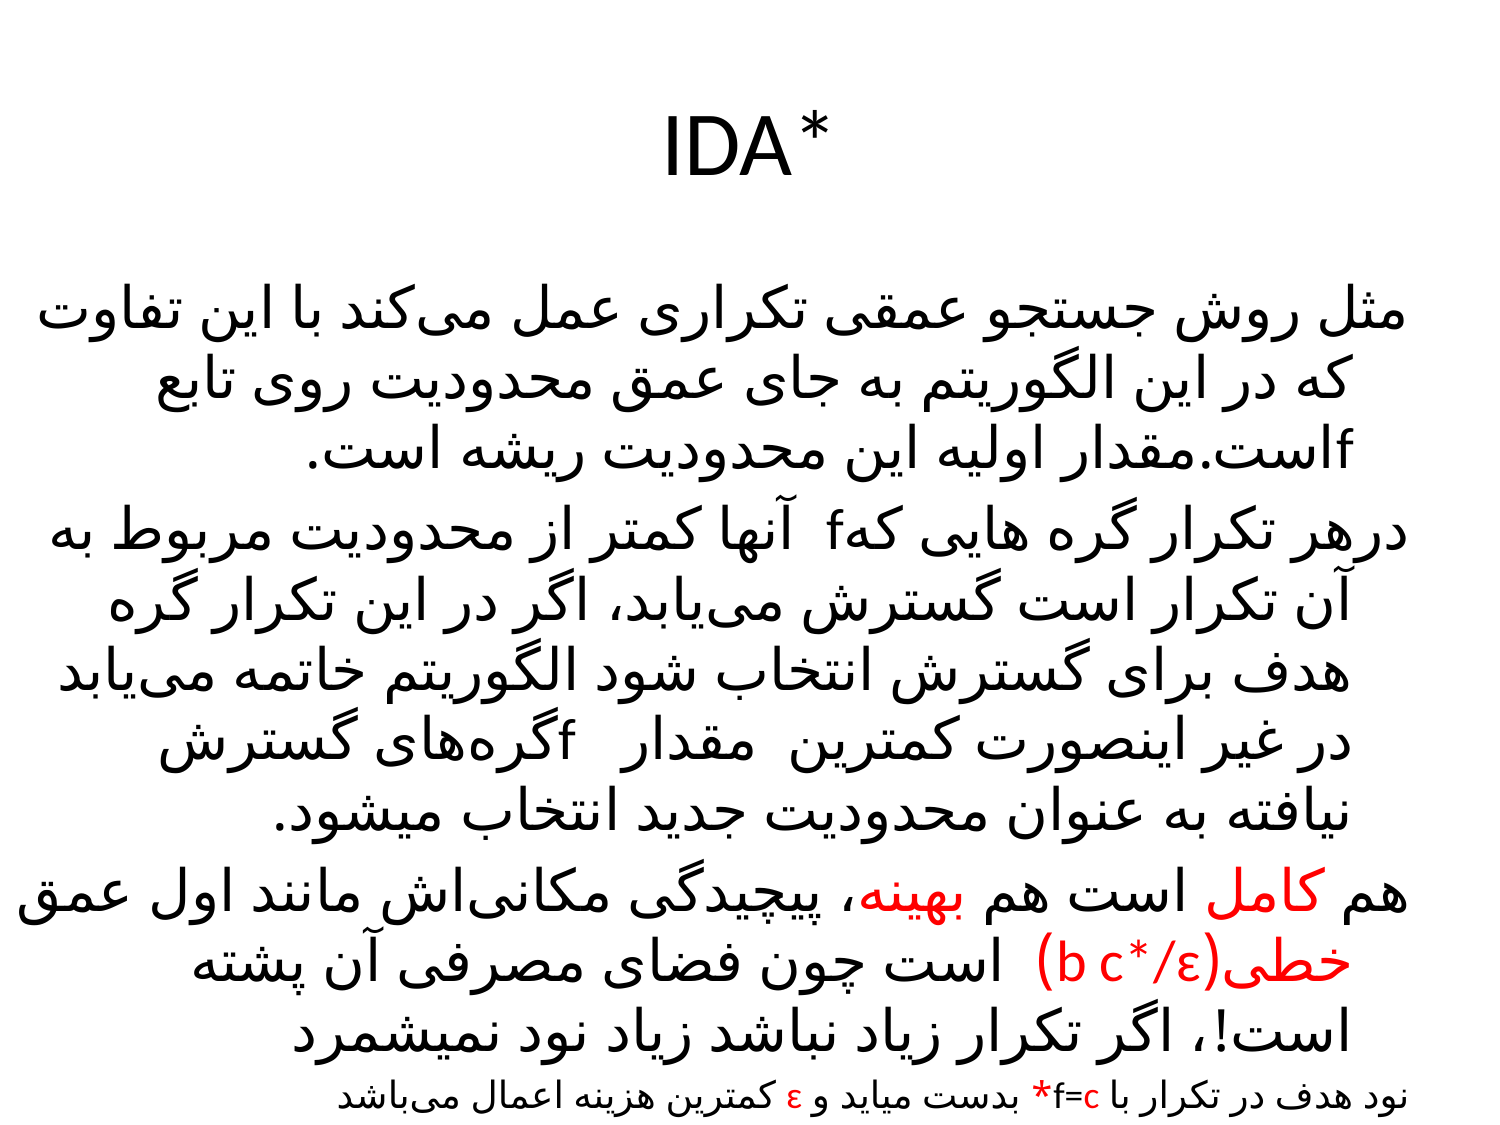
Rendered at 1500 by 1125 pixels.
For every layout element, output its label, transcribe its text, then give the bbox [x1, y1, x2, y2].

list مثل روش جستجو عمقی تکراری عمل می‌کند با این تفاوت که در این الگوریتم به جای عمق محدودیت روی تابع fاست.مقدار اولیه این محدودیت ریشه است. درهر تکرار گره هایی کهf آنها کمتر از محدودیت مربوط به آن تکرار است گسترش می‌یابد، اگر در این تکرار گره هدف برای گسترش انتخاب شود الگوریتم خاتمه می‌یابد در غیر اینصورت کمترین مقدار fگره‌های گسترش نیافته به عنوان محدودیت جدید انتخاب میشود. هم کامل است هم بهینه، پیچیدگی مکانی‌اش مانند اول عمق خطی(b c*/ɛ) ‌ است چون فضای مصرفی آن پشته است!، اگر تکرار زیاد نباشد زیاد نود نمیشمرد نود هدف در تکرار با f=c* بدست میاید و ɛ کمترین هزینه اعمال می‌باشد [0, 262, 1425, 1005]
title IDA* [75, 45, 1425, 233]
